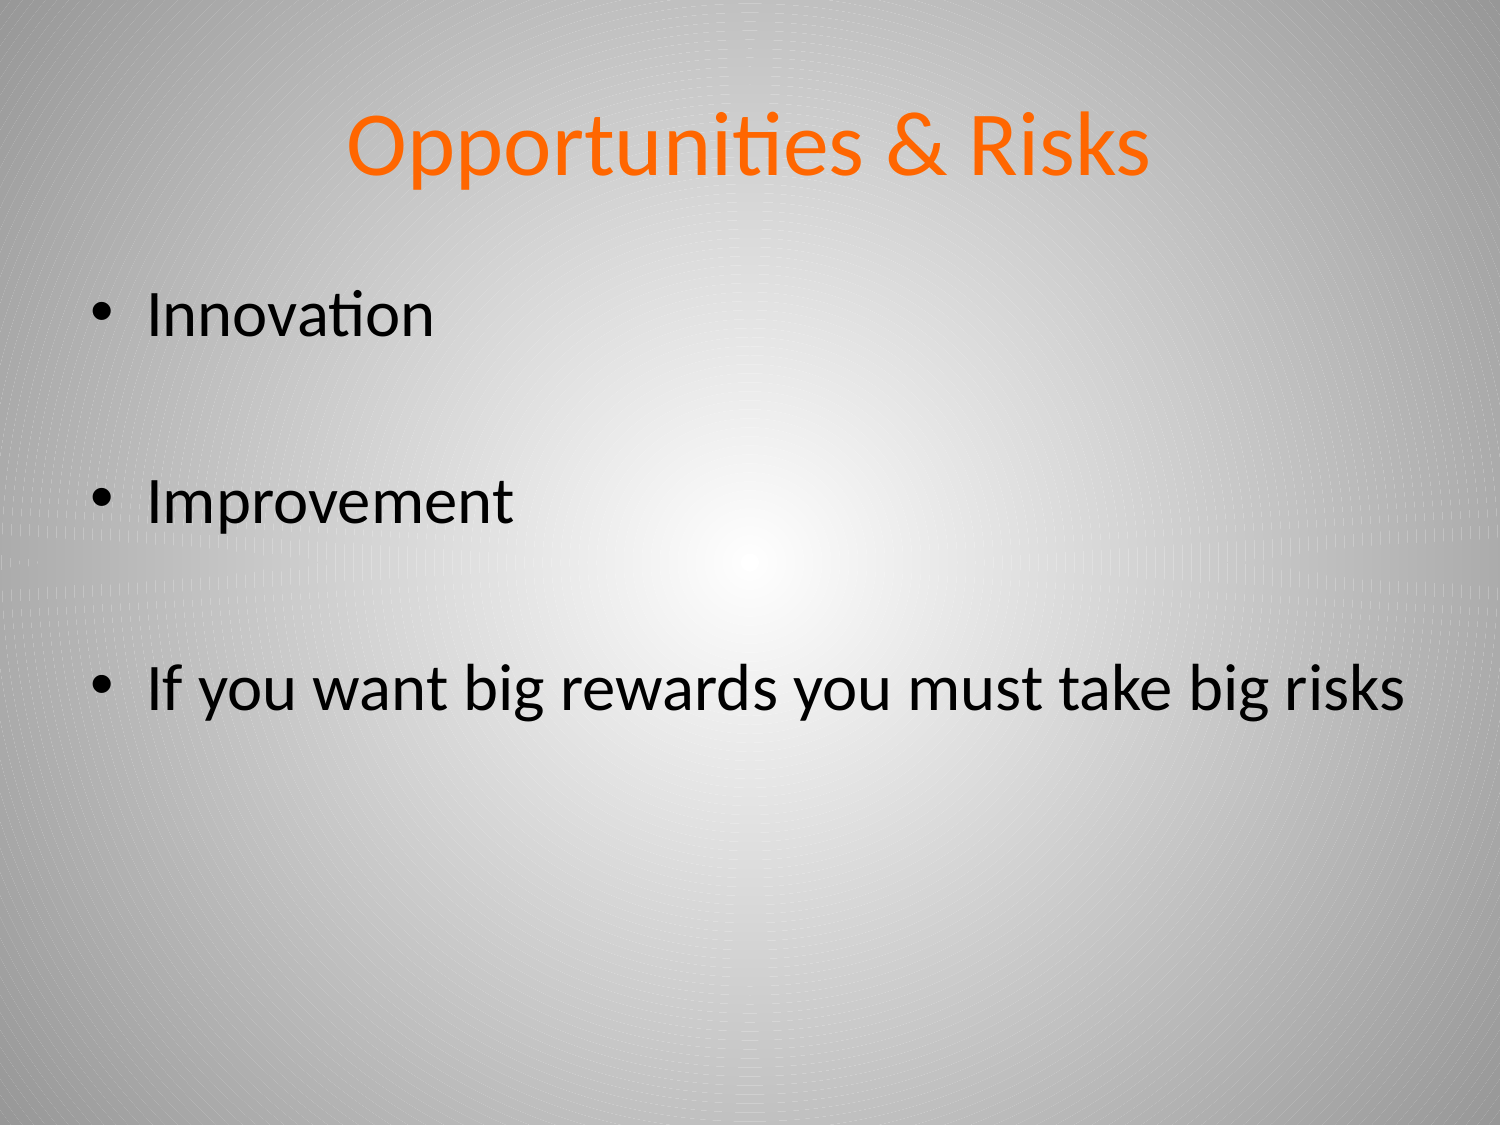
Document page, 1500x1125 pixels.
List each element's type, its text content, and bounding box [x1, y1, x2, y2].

title Opportunities & Risks [75, 45, 1425, 233]
list Innovation Improvement If you want big rewards you must take big risks [75, 262, 1425, 1005]
